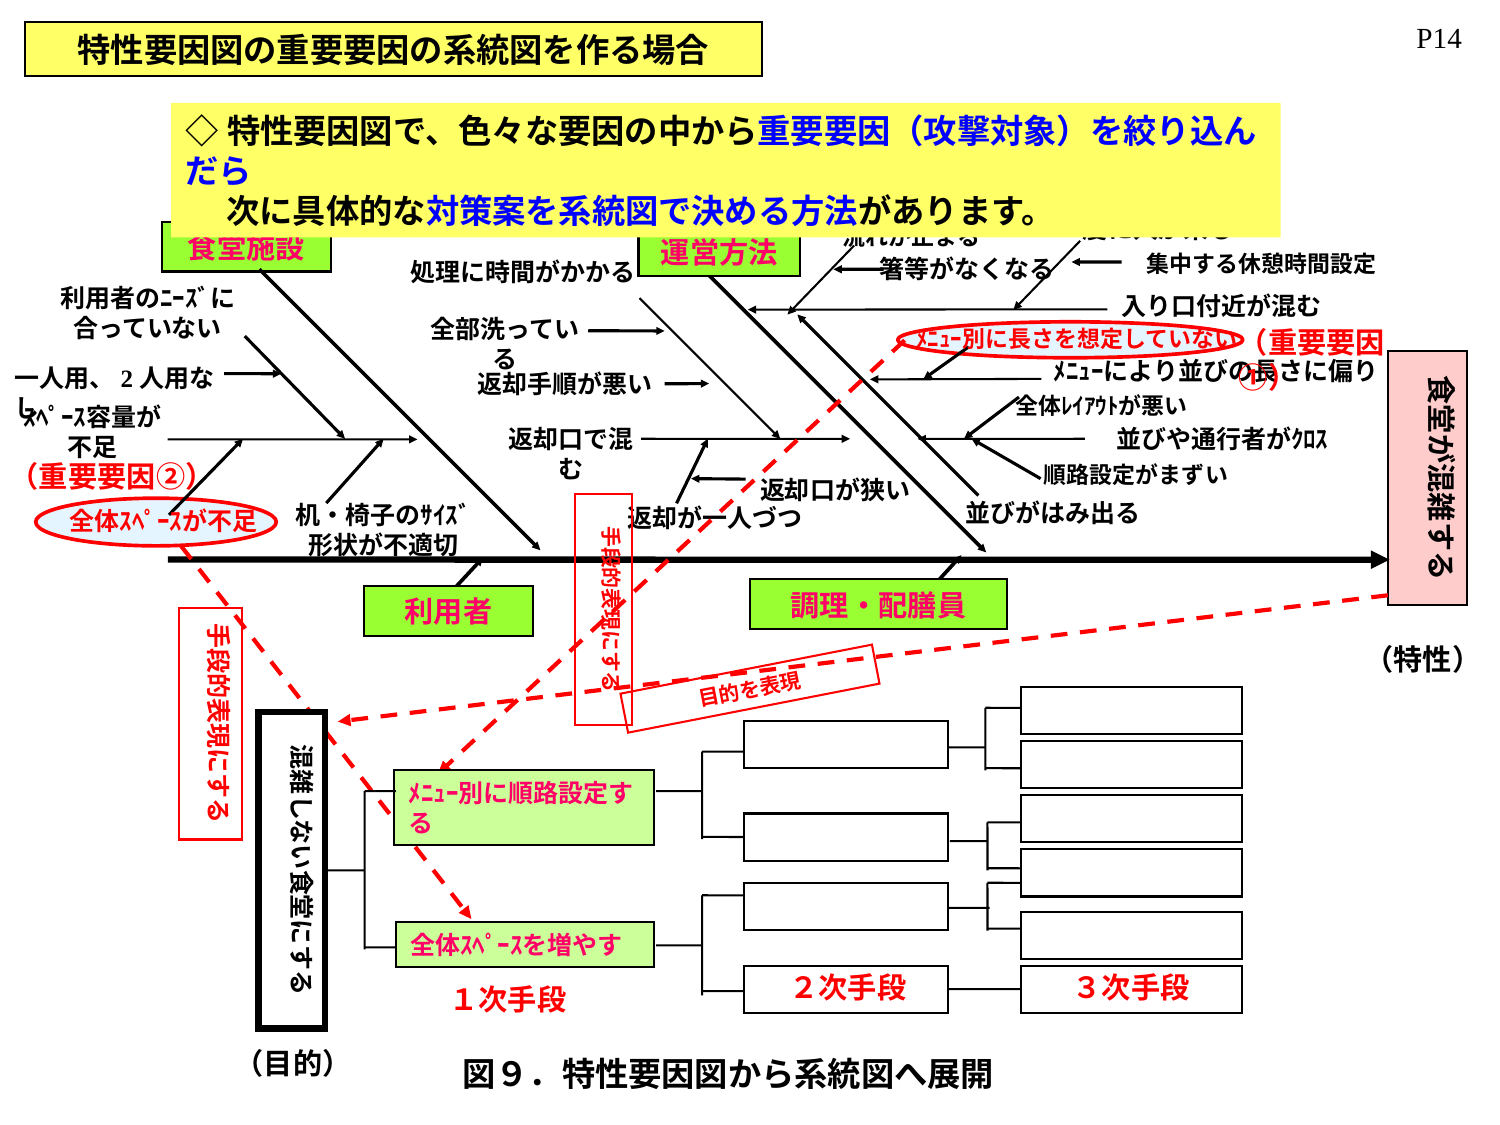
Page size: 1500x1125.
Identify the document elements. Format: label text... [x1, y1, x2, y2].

text_box （特性） [1394, 634, 1500, 684]
text_box 特性要因図の重要要因の系統図を作る場合 [24, 21, 763, 77]
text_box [258, 686, 1242, 1029]
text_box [437, 340, 905, 685]
text_box ◇特性要因図で、色々な要因の中から重要要因（攻撃対象）を絞り込んだら 次に具体的な対策案を系統図で決める方法があります。 [171, 102, 1281, 204]
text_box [909, 595, 1389, 722]
text_box P14 [1401, 11, 1490, 62]
text_box 図９．特性要因図から系統図へ展開 [447, 1045, 1158, 1101]
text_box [179, 545, 472, 920]
text_box （目的） [214, 1038, 373, 1089]
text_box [0, 205, 1467, 639]
